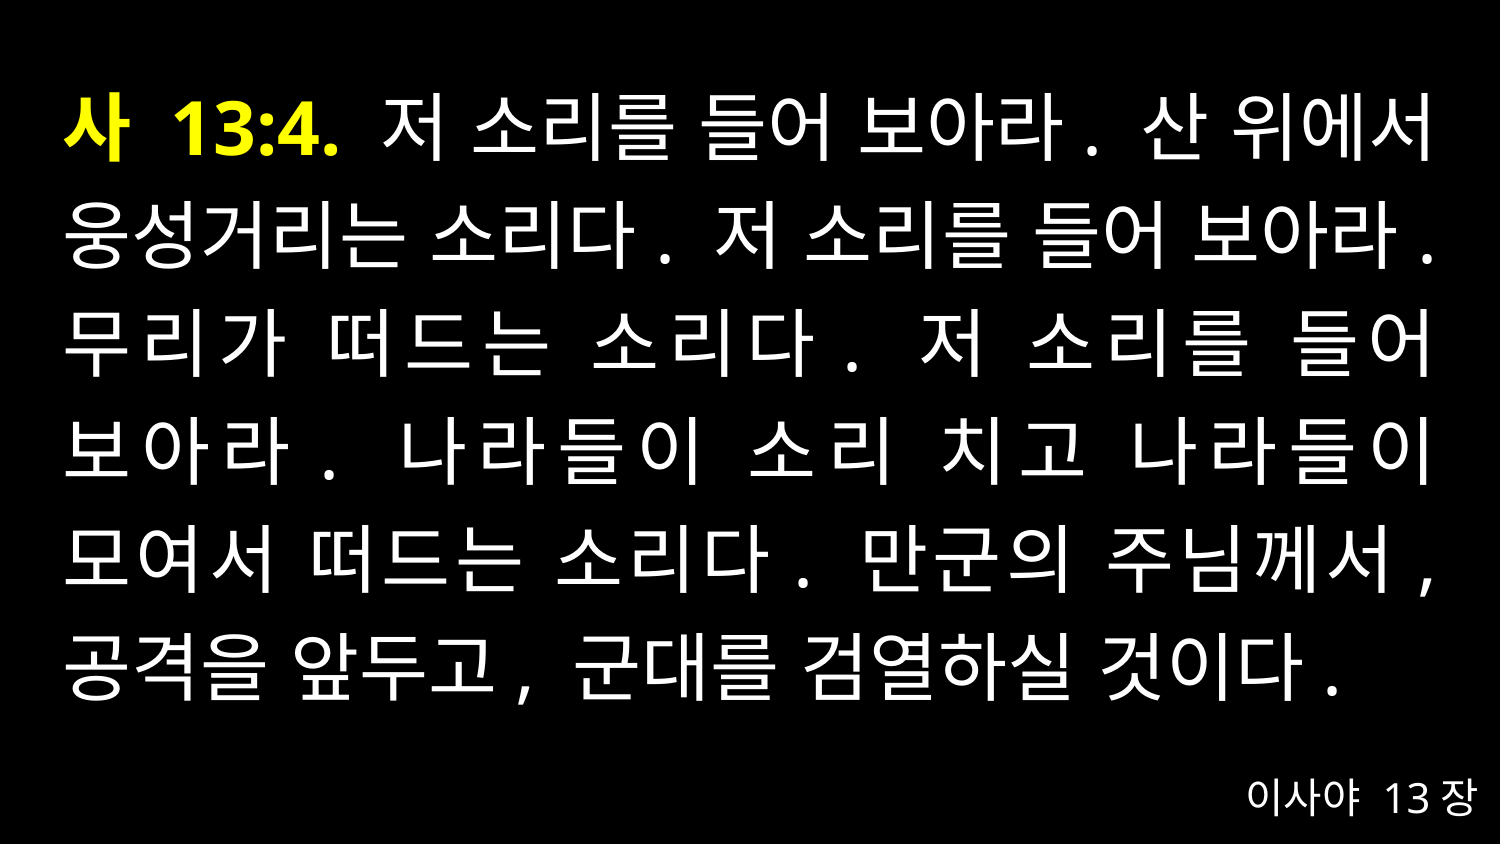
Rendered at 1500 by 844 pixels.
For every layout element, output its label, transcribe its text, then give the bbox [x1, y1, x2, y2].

subtitle 이사야 13장 [916, 770, 1500, 844]
title 사 13:4. 저 소리를 들어 보아라. 산 위에서 웅성거리는 소리다. 저 소리를 들어 보아라. 무리가 떠드는 소리다. 저 소리를 들어 보아라. 나라들이 소리 치고 나라들이 모여서 떠드는 소리다. 만군의 주님께서, 공격을 앞두고, 군대를 검열하실 것이다. [0, 0, 1500, 844]
